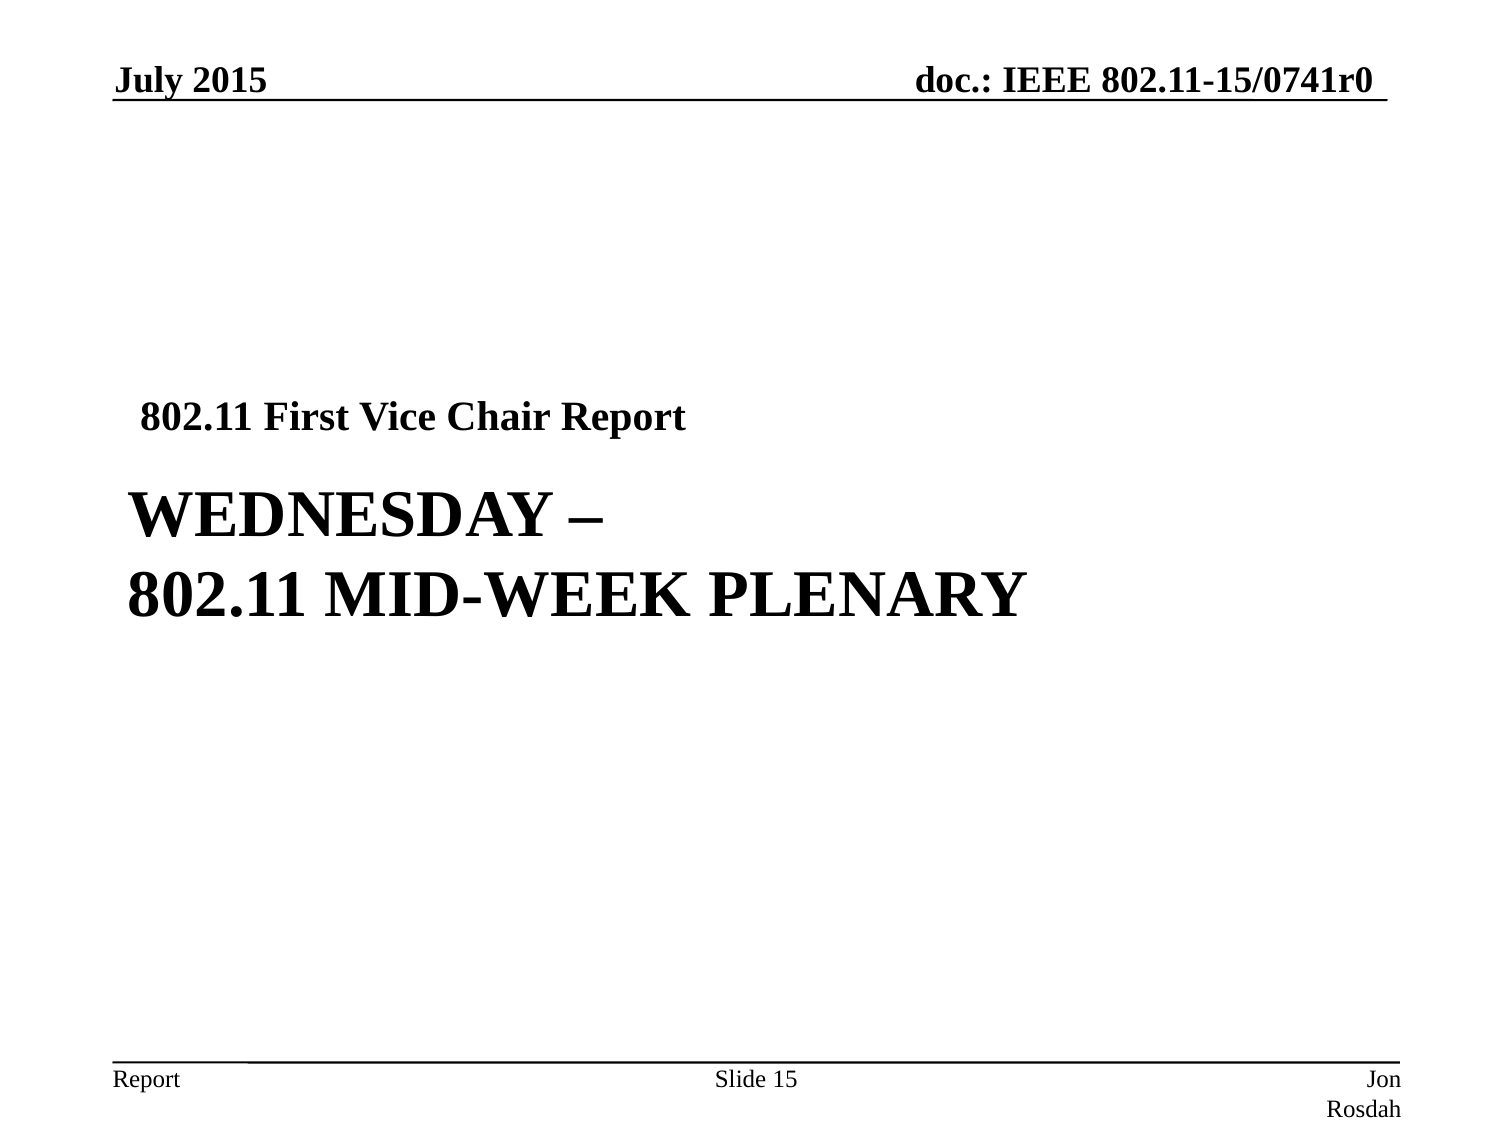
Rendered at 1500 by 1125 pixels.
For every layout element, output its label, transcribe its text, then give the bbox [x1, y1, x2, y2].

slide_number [114, 54, 363, 101]
slide_number Slide 15 [712, 1061, 800, 1093]
list 802.11 First Vice Chair Report [124, 199, 1401, 447]
footer Jon Rosdahl (CSR) [1324, 1061, 1402, 1093]
title Wednesday – 802.11 Mid-Week Plenary [112, 462, 1388, 687]
